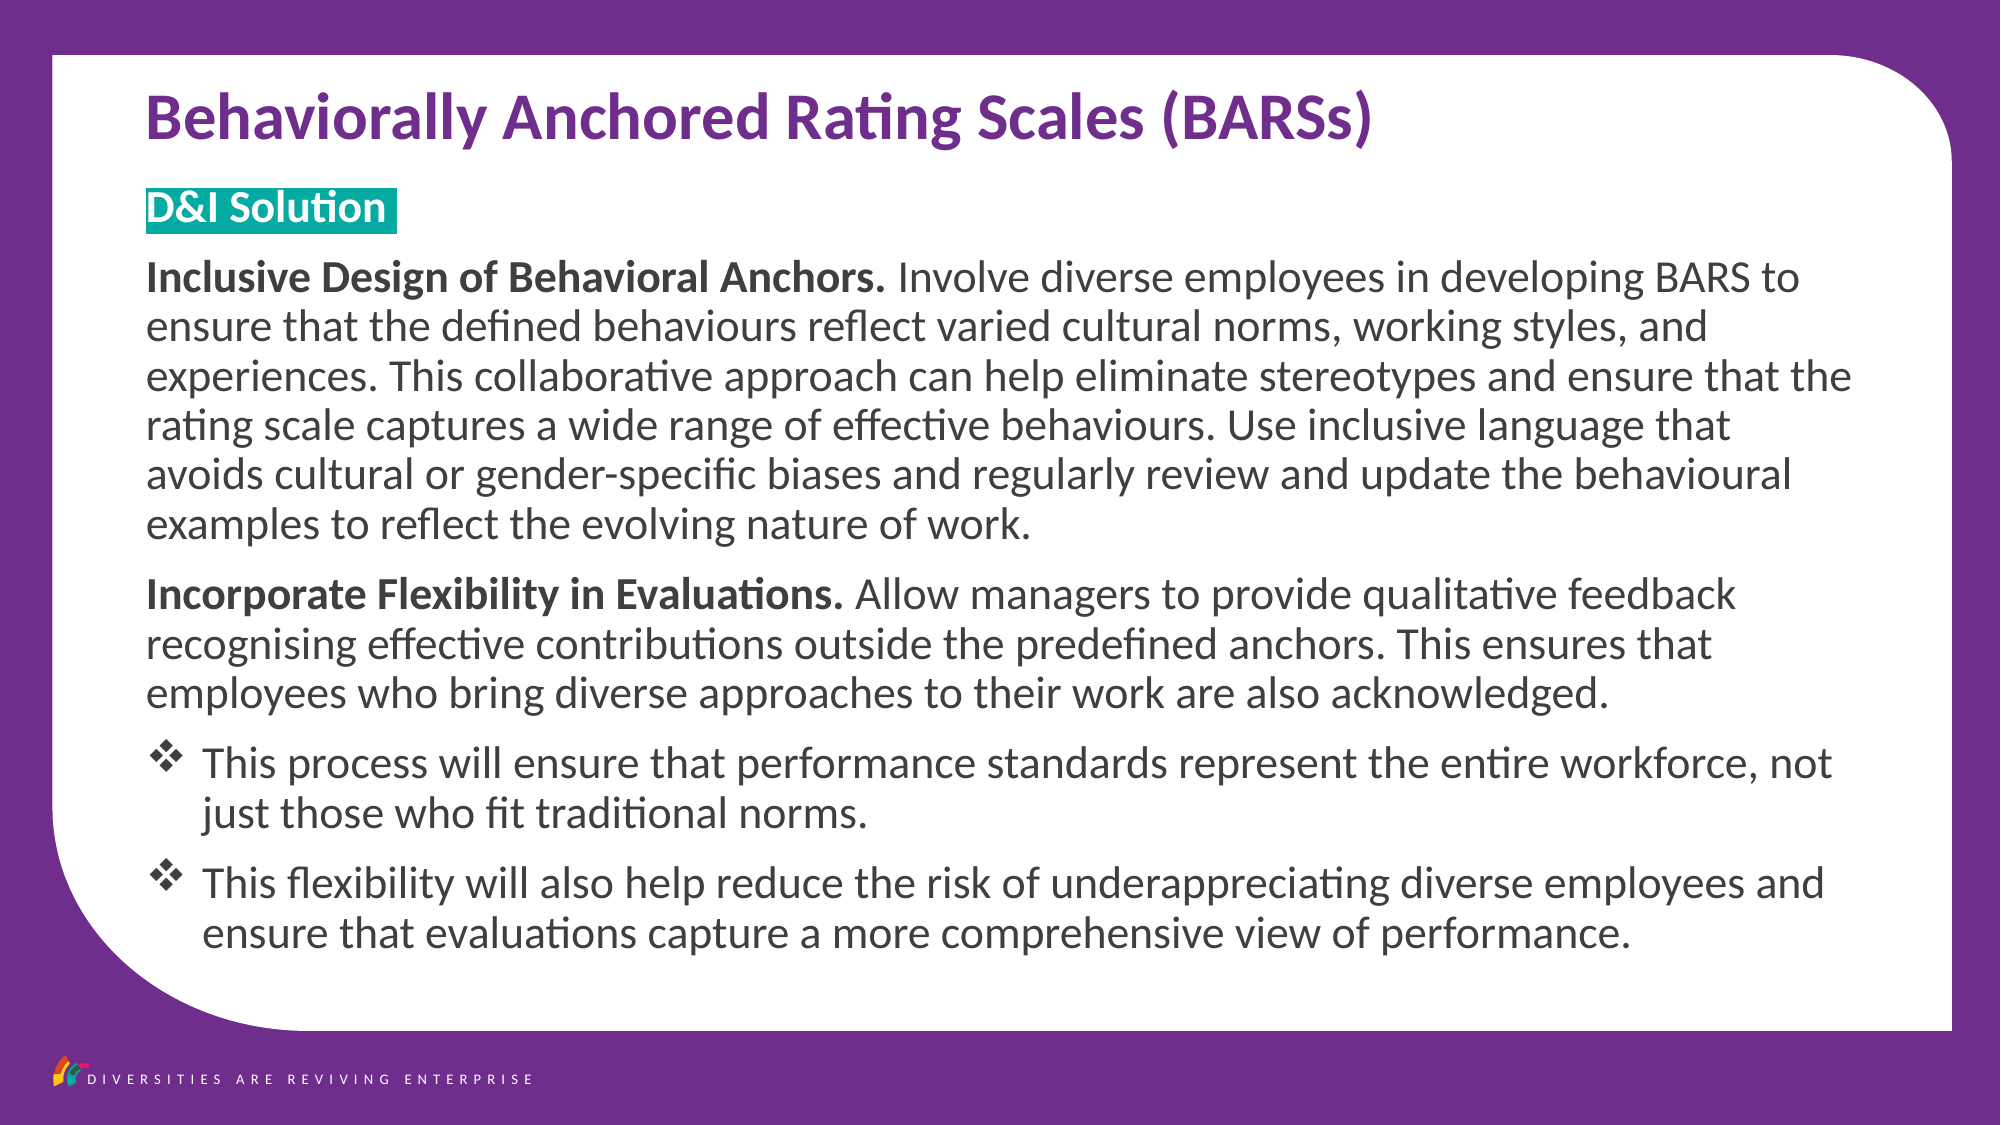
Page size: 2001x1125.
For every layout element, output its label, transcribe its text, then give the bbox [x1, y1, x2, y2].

list D&I Solution Inclusive Design of Behavioral Anchors. Involve diverse employees in developing BARS to ensure that the defined behaviours reflect varied cultural norms, working styles, and experiences. This collaborative approach can help eliminate stereotypes and ensure that the rating scale captures a wide range of effective behaviours. Use inclusive language that avoids cultural or gender-specific biases and regularly review and update the behavioural examples to reflect the evolving nature of work. Incorporate Flexibility in Evaluations. Allow managers to provide qualitative feedback recognising effective contributions outside the predefined anchors. This ensures that employees who bring diverse approaches to their work are also acknowledged. This process will ensure that performance standards represent the entire workforce, not just those who fit traditional norms. This flexibility will also help reduce the risk of underappreciating diverse employees and ensure that evaluations capture a more comprehensive view of performance. [130, 207, 1869, 807]
list Behaviorally Anchored Rating Scales (BARSs) [130, 74, 1869, 207]
